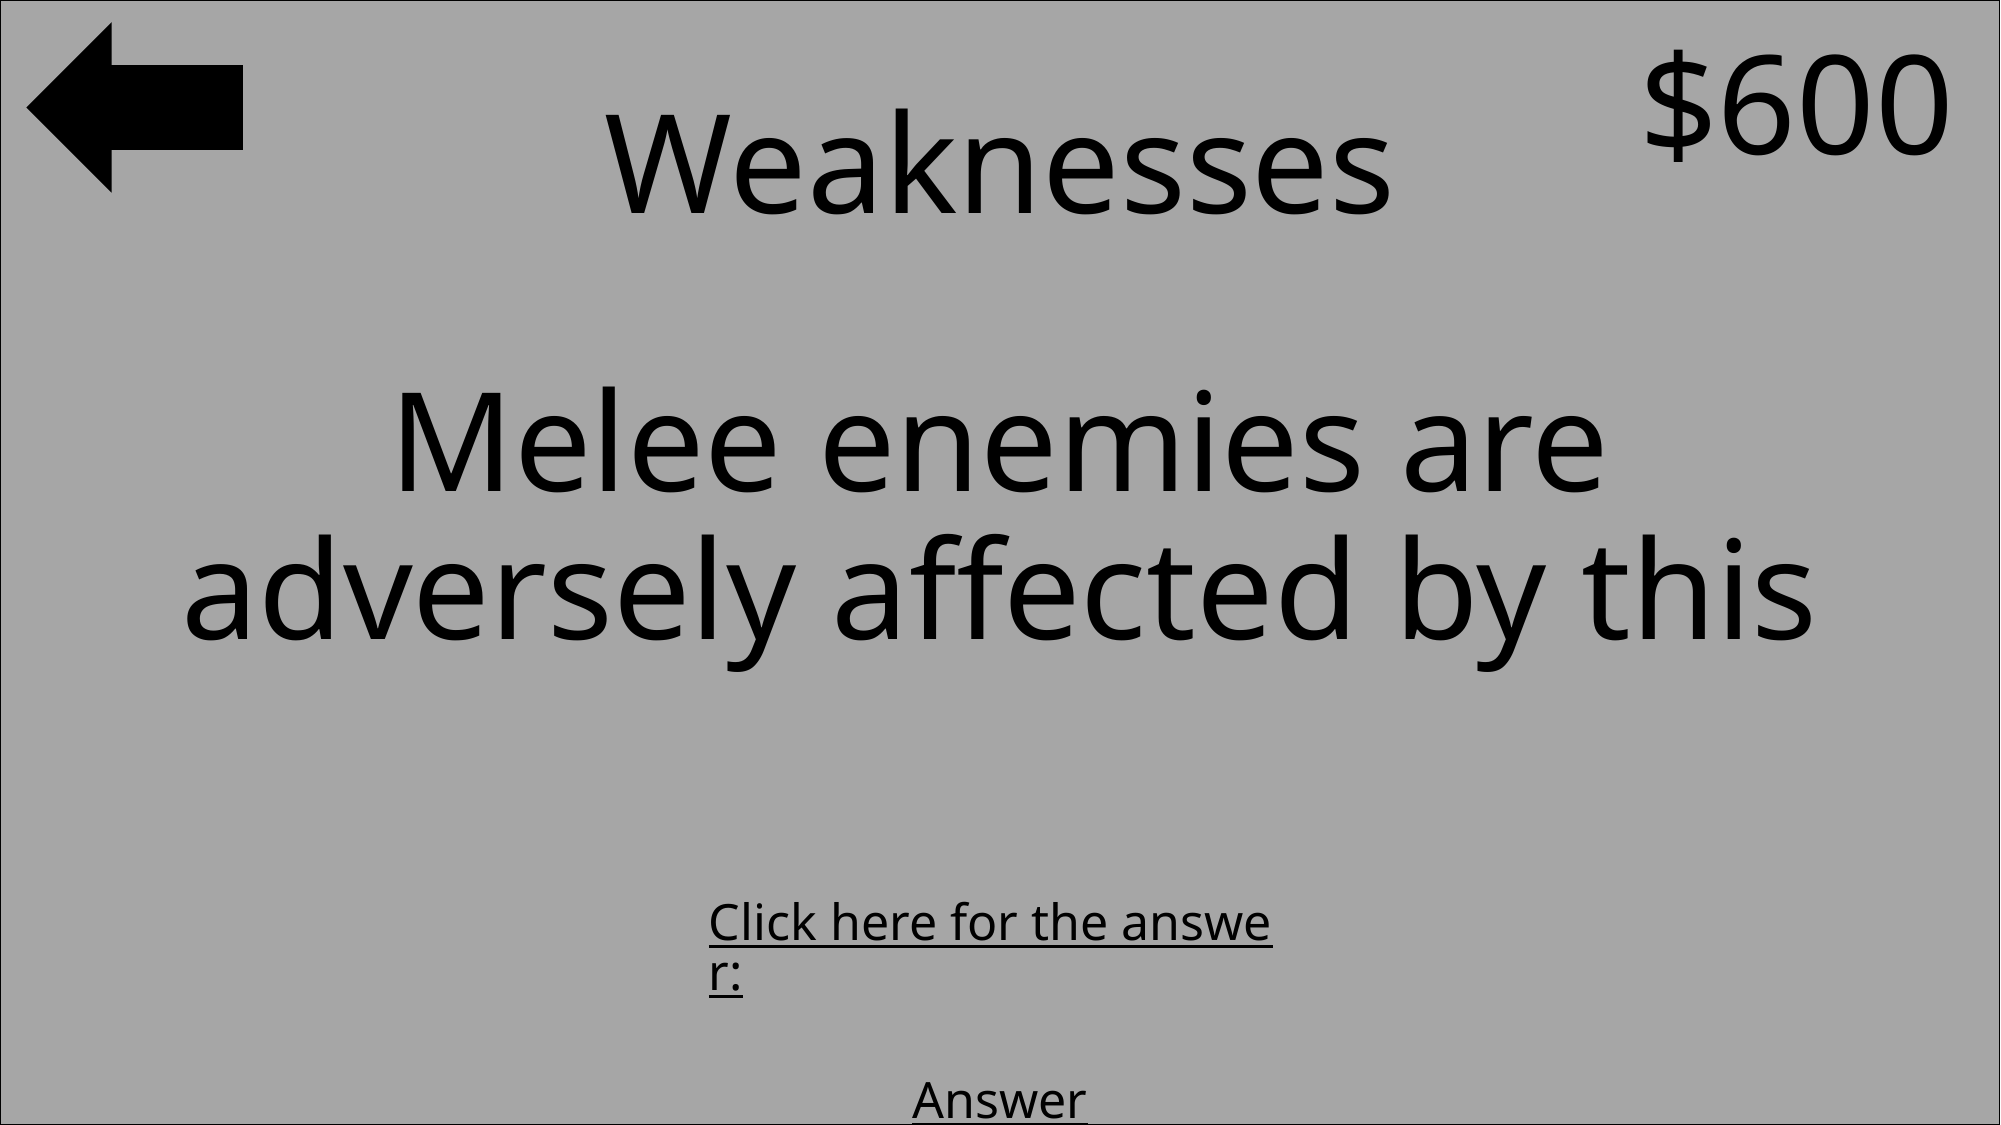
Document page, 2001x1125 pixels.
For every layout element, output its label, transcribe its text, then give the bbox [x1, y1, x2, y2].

text_box [0, 0, 2000, 1125]
text_box Click here for the answer: Answer [694, 883, 1306, 1095]
text_box $600 [1593, 1, 2000, 219]
text_box Melee enemies are adversely affected by this [158, 364, 1842, 839]
text_box [26, 22, 243, 193]
text_box Weaknesses [137, 59, 1863, 278]
